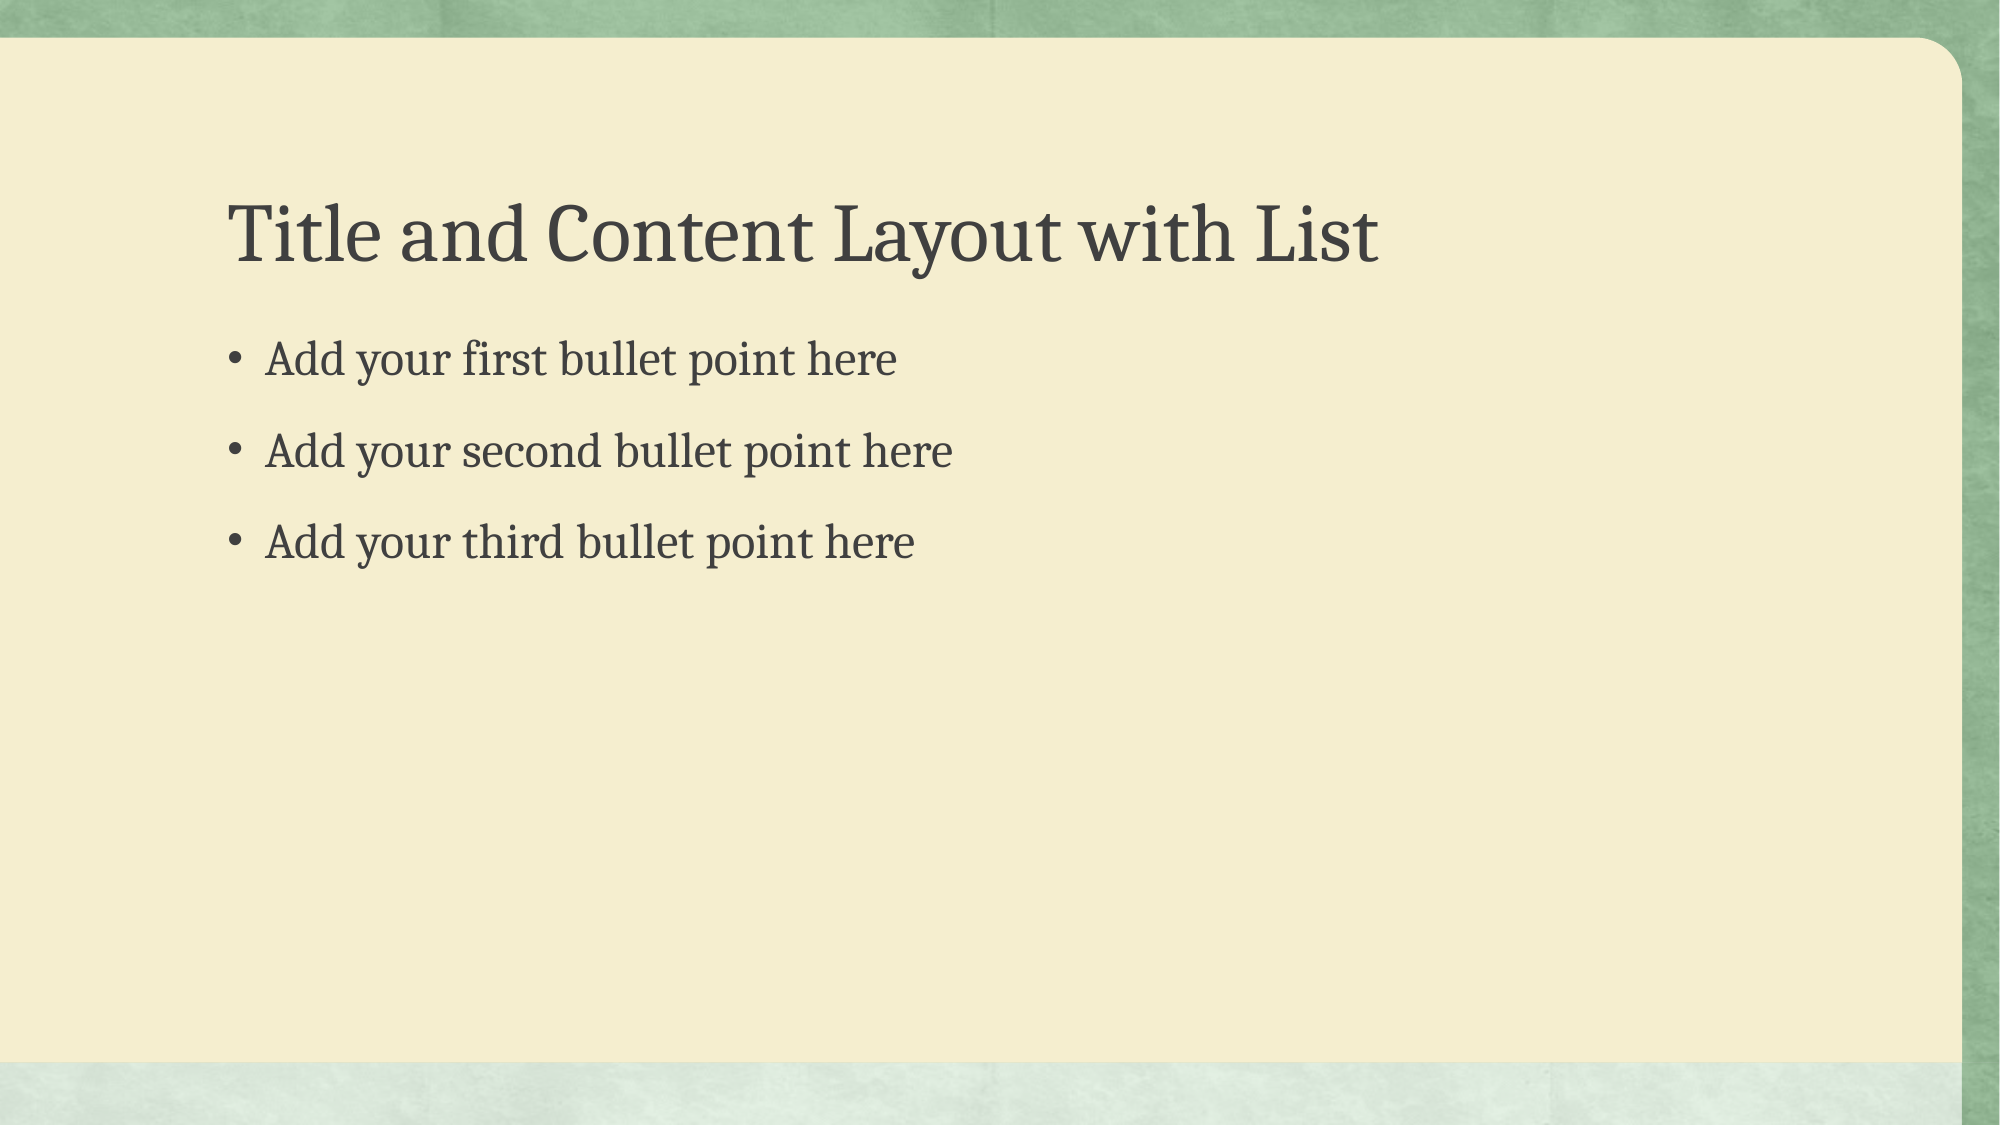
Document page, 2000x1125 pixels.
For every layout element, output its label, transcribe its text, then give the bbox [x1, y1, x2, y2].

title Title and Content Layout with List [212, 92, 1788, 288]
list Add your first bullet point here Add your second bullet point here Add your third bullet point here [212, 324, 1788, 1013]
